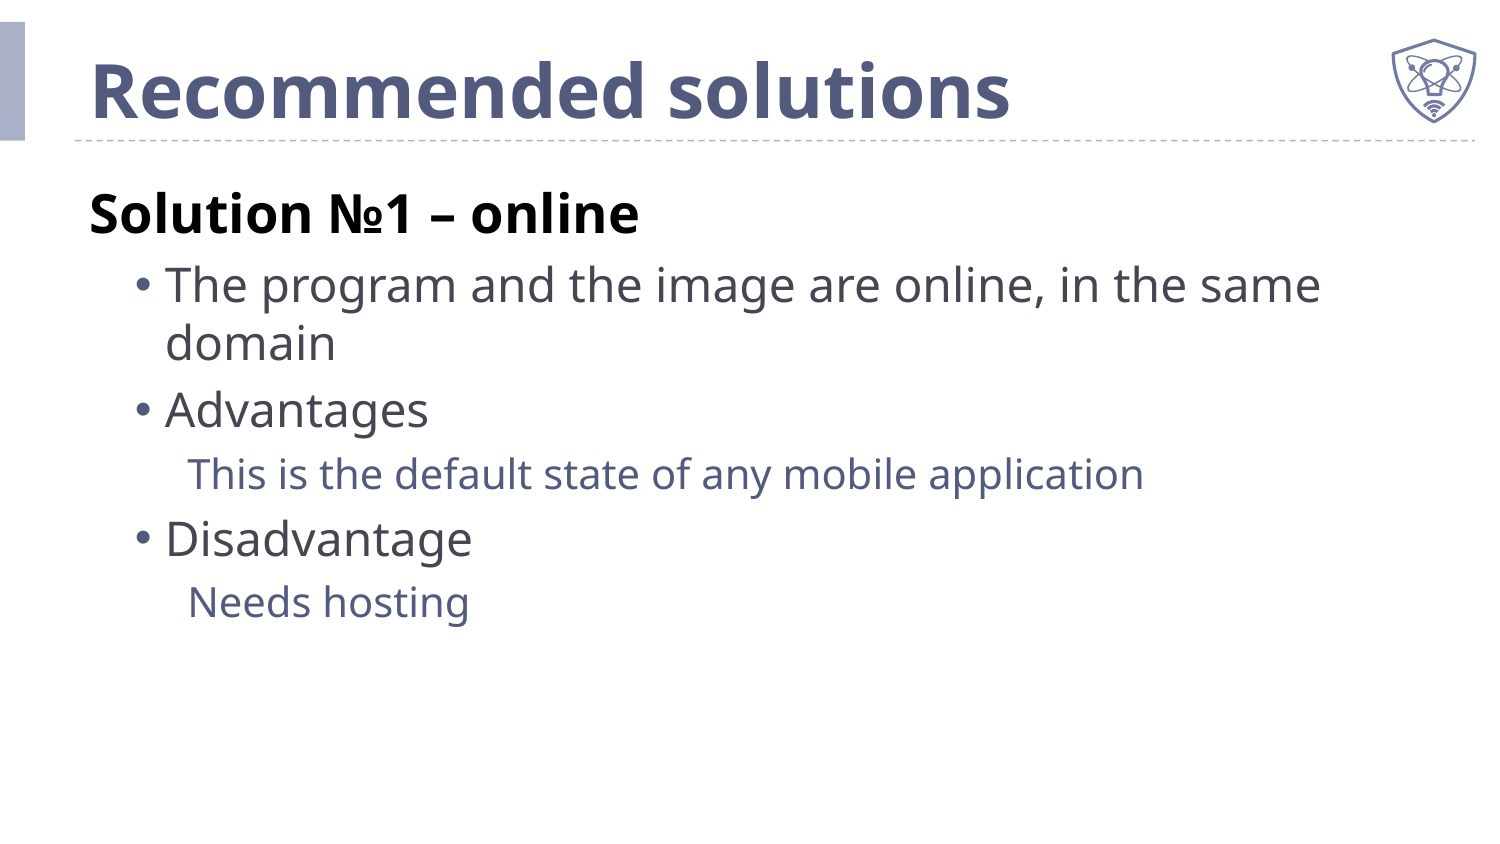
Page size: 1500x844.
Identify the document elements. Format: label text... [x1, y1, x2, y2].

title Recommended solutions [75, 18, 1475, 141]
list Solution №1 – online The program and the image are online, in the same domain Advantages This is the default state of any mobile application Disadvantage Needs hosting [75, 171, 1475, 835]
